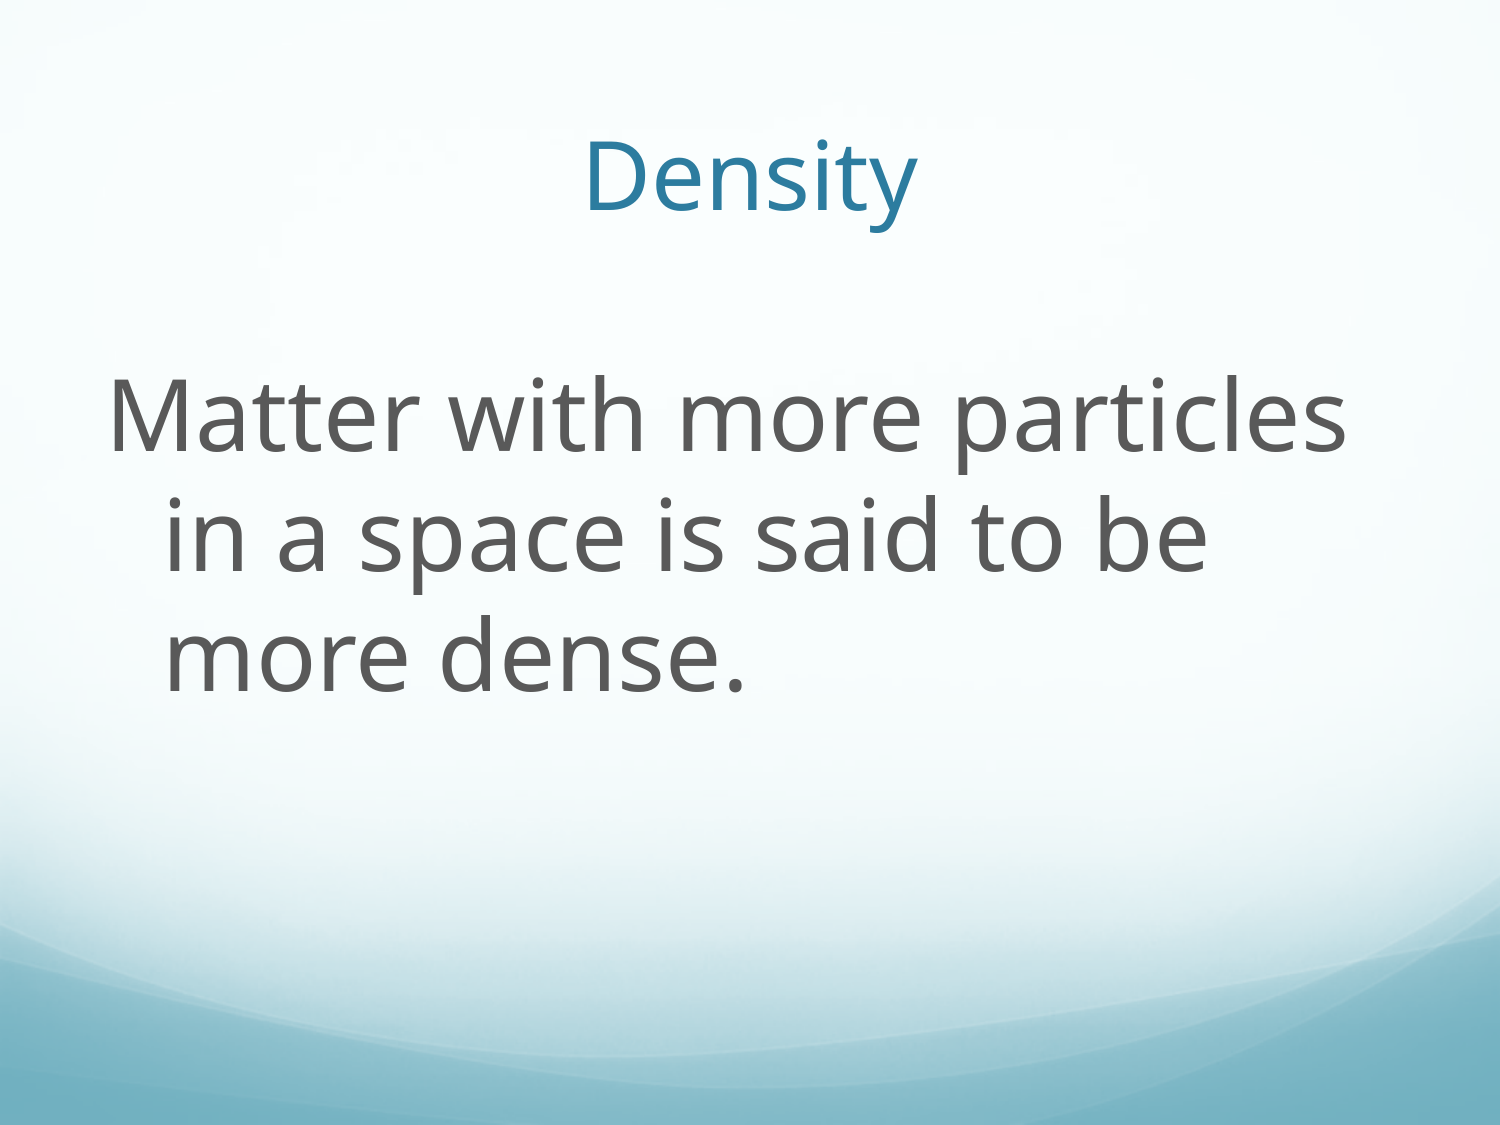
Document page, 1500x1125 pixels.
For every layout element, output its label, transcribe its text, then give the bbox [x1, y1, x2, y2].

list Matter with more particles in a space is said to be more dense. [90, 262, 1410, 975]
title Density [90, 17, 1410, 237]
